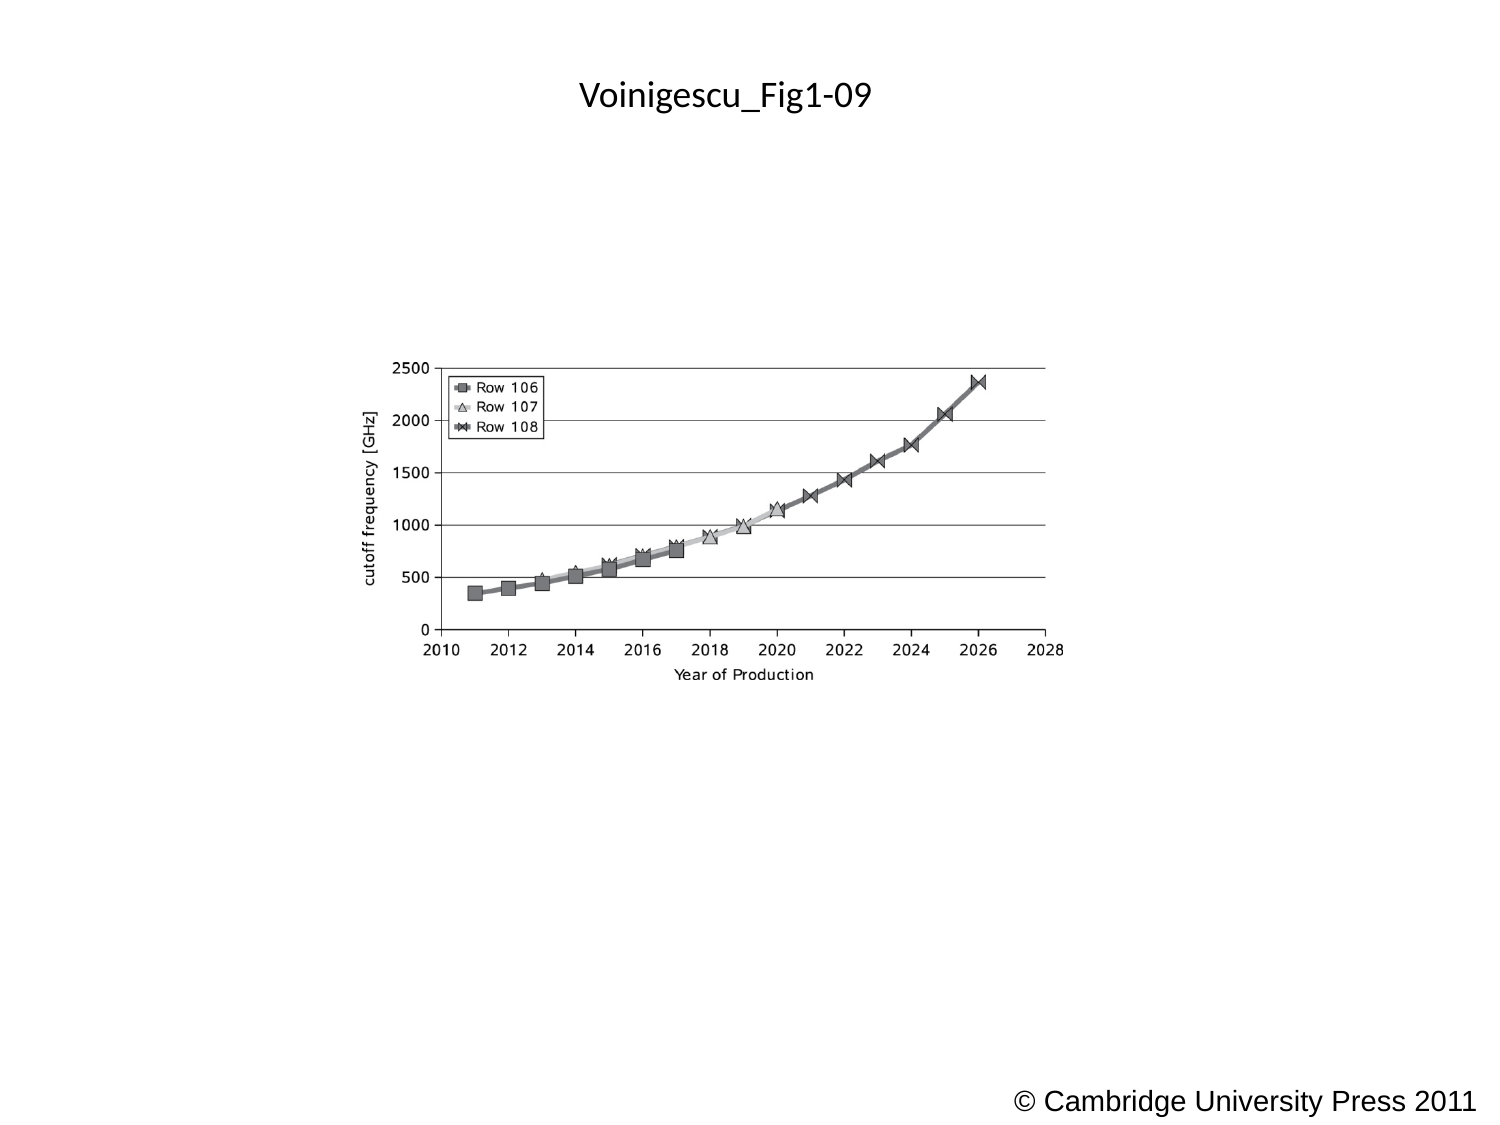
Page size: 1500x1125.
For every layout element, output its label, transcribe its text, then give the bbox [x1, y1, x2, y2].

picture [362, 362, 1063, 680]
text_box © Cambridge University Press 2011 [907, 1074, 1493, 1125]
text_box Voinigescu_Fig1-09 [564, 62, 888, 123]
